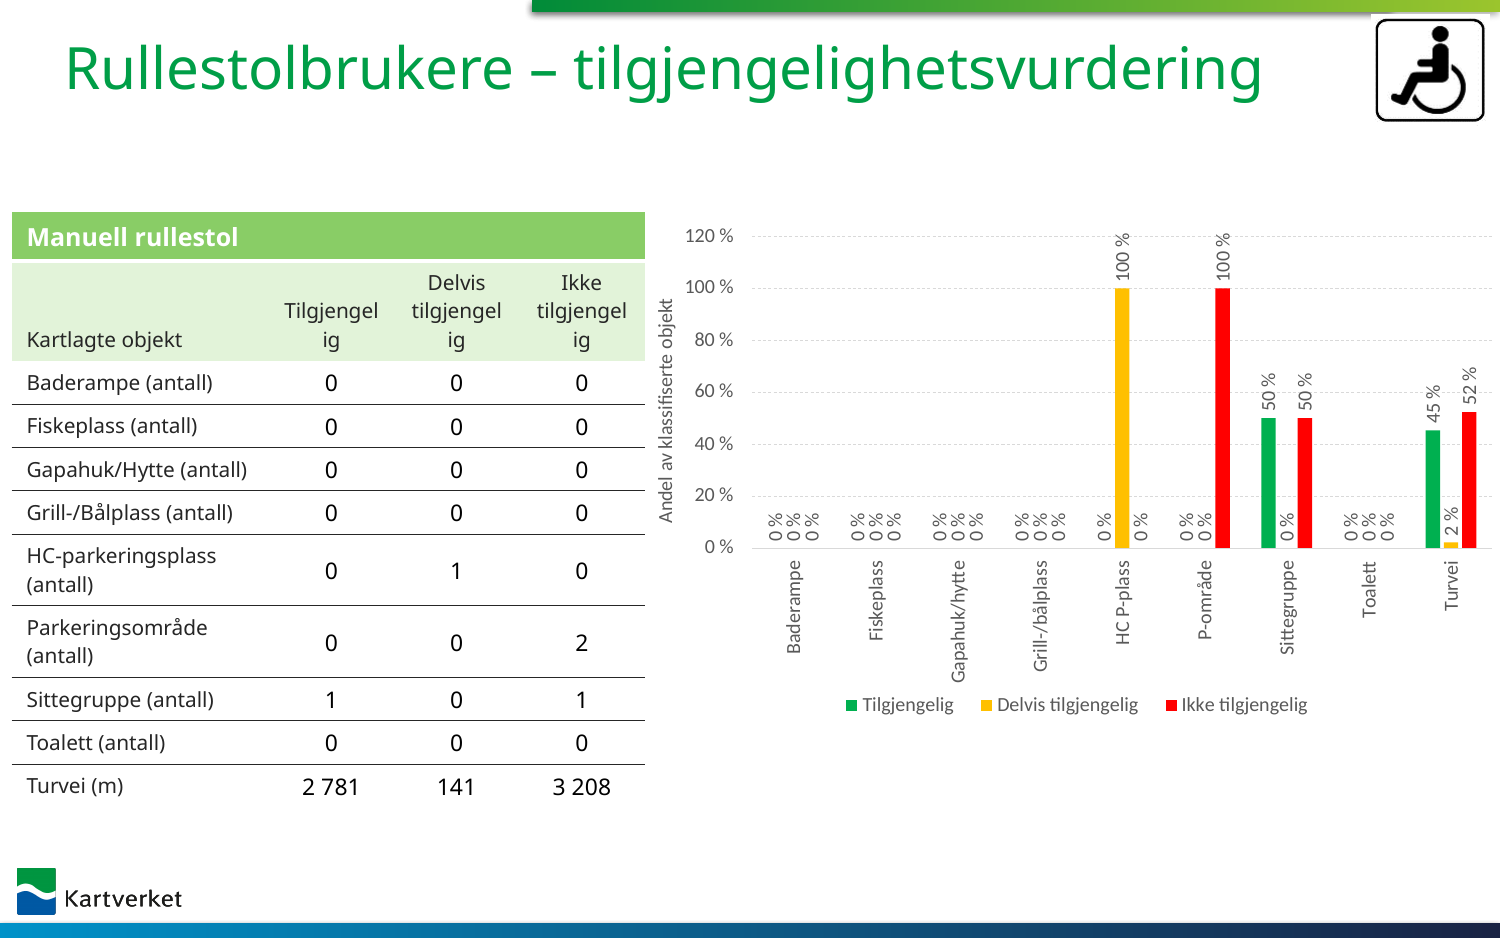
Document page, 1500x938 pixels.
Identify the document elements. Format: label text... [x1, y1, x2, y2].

table_cell 0 [519, 721, 645, 764]
table_cell 0 [519, 535, 638, 605]
table_cell 1 [519, 678, 638, 720]
table_cell 0 [269, 448, 394, 490]
table_cell 0 [519, 491, 638, 534]
table_cell 0 [394, 361, 519, 404]
table_cell 0 [269, 405, 394, 447]
table_cell 0 [394, 721, 519, 764]
table_cell Fiskeplass (antall) [12, 405, 269, 447]
table_cell 1 [394, 535, 519, 605]
table_cell 0 [394, 678, 519, 720]
table_cell 0 [269, 721, 394, 764]
table_cell 0 [269, 491, 394, 534]
table_cell 0 [394, 606, 519, 677]
table_cell Turvei (m) [12, 765, 269, 807]
table_cell Parkeringsområde (antall) [12, 606, 269, 677]
table_cell Kartlagte objekt [12, 263, 269, 361]
table_cell Baderampe (antall) [12, 361, 269, 404]
text_box Rullestolbrukere – tilgjengelighetsvurdering [49, 12, 1372, 109]
table_header Manuell rullestol [12, 212, 645, 259]
table_cell 0 [269, 361, 394, 404]
picture [1371, 13, 1491, 127]
table_cell 0 [519, 448, 638, 490]
table_cell 0 [394, 491, 519, 534]
table_cell Tilgjengelig [269, 263, 394, 361]
table_cell Grill-/Bålplass (antall) [12, 491, 269, 534]
table_cell 1 [269, 678, 394, 720]
table_cell 0 [269, 535, 394, 605]
table_cell Ikke tilgjengelig [519, 263, 638, 361]
table_cell Delvis tilgjengelig [394, 263, 519, 361]
table_cell HC-parkeringsplass (antall) [12, 535, 269, 605]
table_cell 2 [519, 606, 638, 677]
table_cell 0 [394, 448, 519, 490]
table_cell 3 208 [519, 765, 645, 807]
table_cell 0 [519, 361, 638, 404]
table_cell 0 [269, 606, 394, 677]
table_cell 0 [519, 405, 638, 447]
table_cell Gapahuk/Hytte (antall) [12, 448, 269, 490]
picture [643, 218, 1500, 728]
table_cell 2 781 [269, 765, 394, 807]
table_cell Sittegruppe (antall) [12, 678, 269, 720]
table_cell 141 [394, 765, 519, 807]
table_cell 0 [394, 405, 519, 447]
table_cell Toalett (antall) [12, 721, 269, 764]
